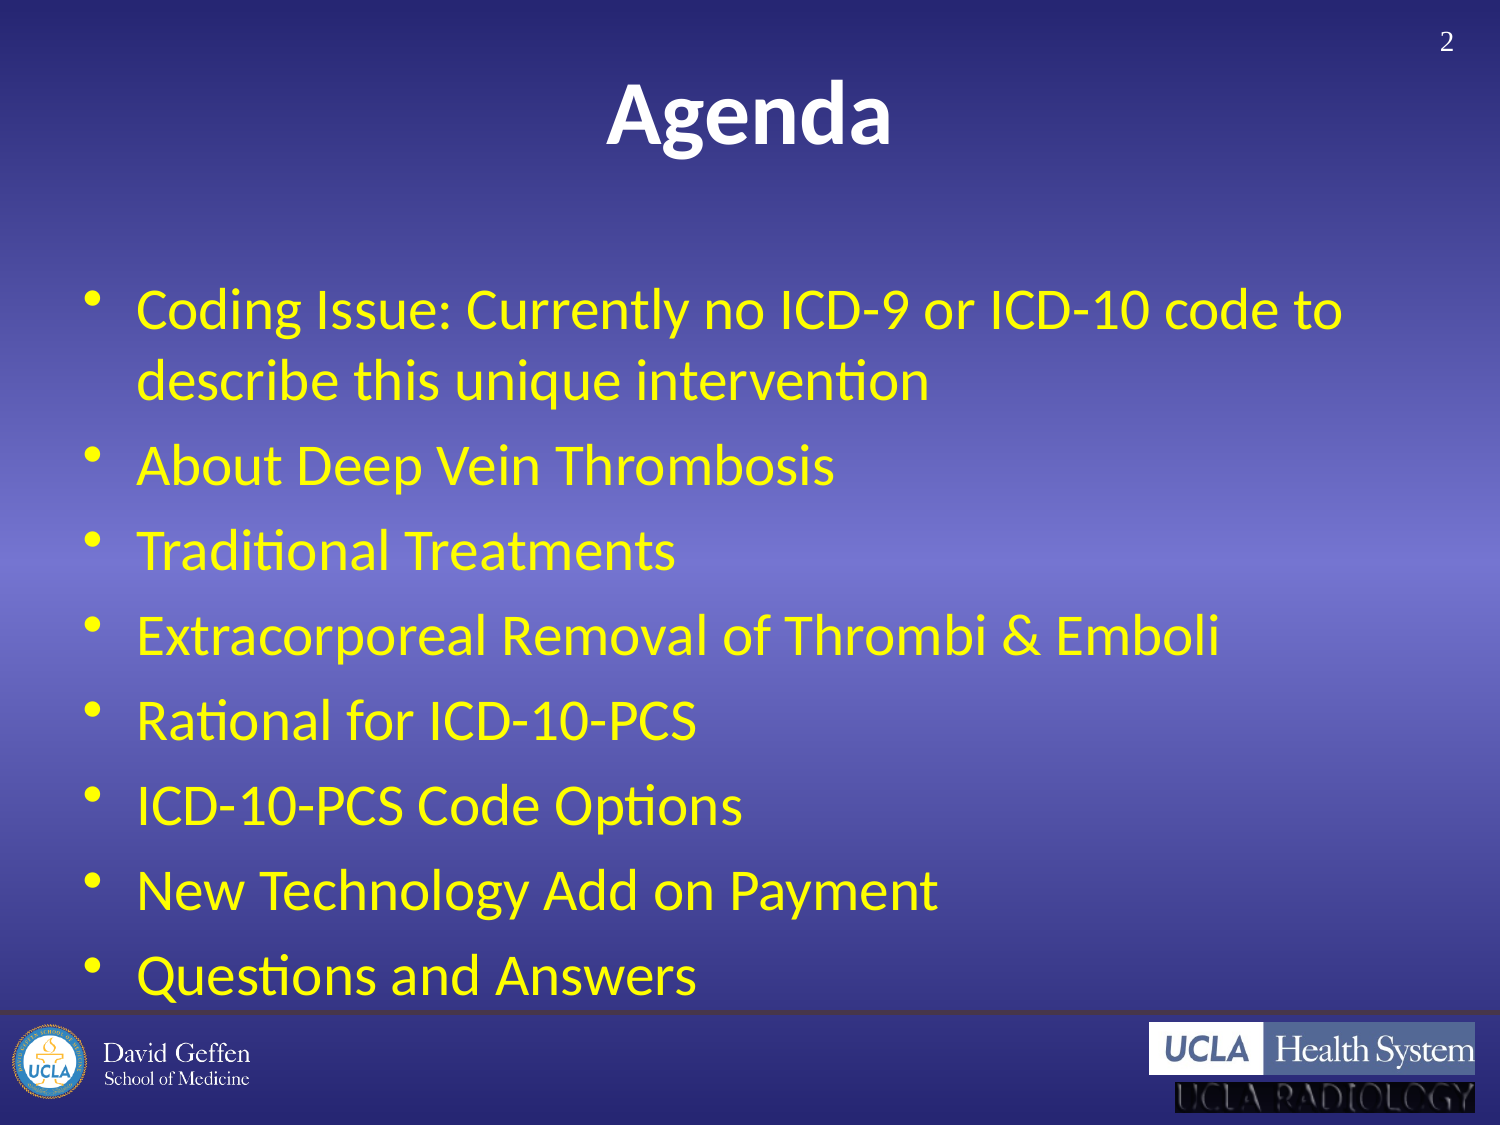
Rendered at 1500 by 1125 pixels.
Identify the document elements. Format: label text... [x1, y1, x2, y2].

slide_number 2 [1425, 15, 1500, 75]
list Coding Issue: Currently no ICD-9 or ICD-10 code to describe this unique intervention About Deep Vein Thrombosis Traditional Treatments Extracorporeal Removal of Thrombi & Emboli Rational for ICD-10-PCS ICD-10-PCS Code Options New Technology Add on Payment Questions and Answers [74, 261, 1426, 1016]
picture [1149, 1022, 1475, 1075]
picture [12, 1024, 88, 1099]
picture [99, 1028, 250, 1095]
title Agenda [74, 44, 1426, 261]
picture [1175, 1082, 1475, 1113]
